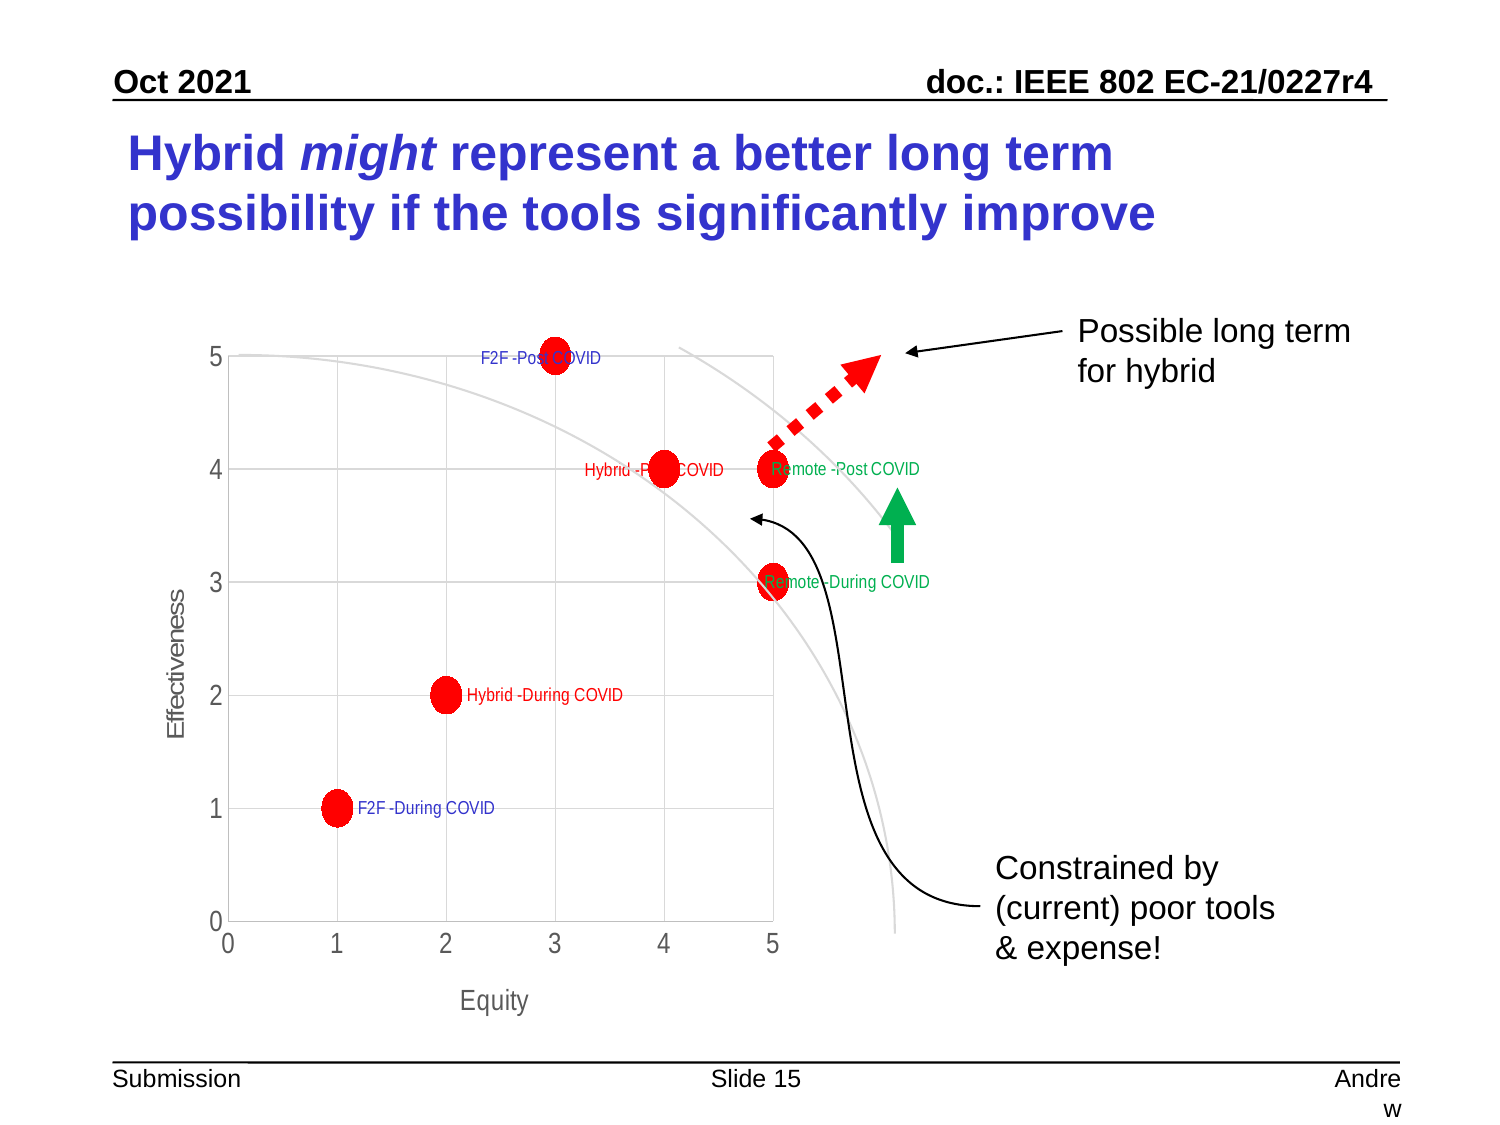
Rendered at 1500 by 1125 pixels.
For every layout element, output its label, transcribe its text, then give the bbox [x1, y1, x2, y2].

title Hybrid might represent a better long term possibility if the tools significantly improve [112, 112, 1388, 288]
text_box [0, 249, 1013, 1125]
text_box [904, 330, 1063, 354]
text_box Constrained by (current) poor tools & expense! [1016, 874, 1306, 938]
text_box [749, 518, 981, 907]
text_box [771, 354, 882, 448]
footer Andrew Myles, Cisco [1320, 1061, 1402, 1093]
text_box Possible long term for hybrid [1062, 318, 1388, 381]
